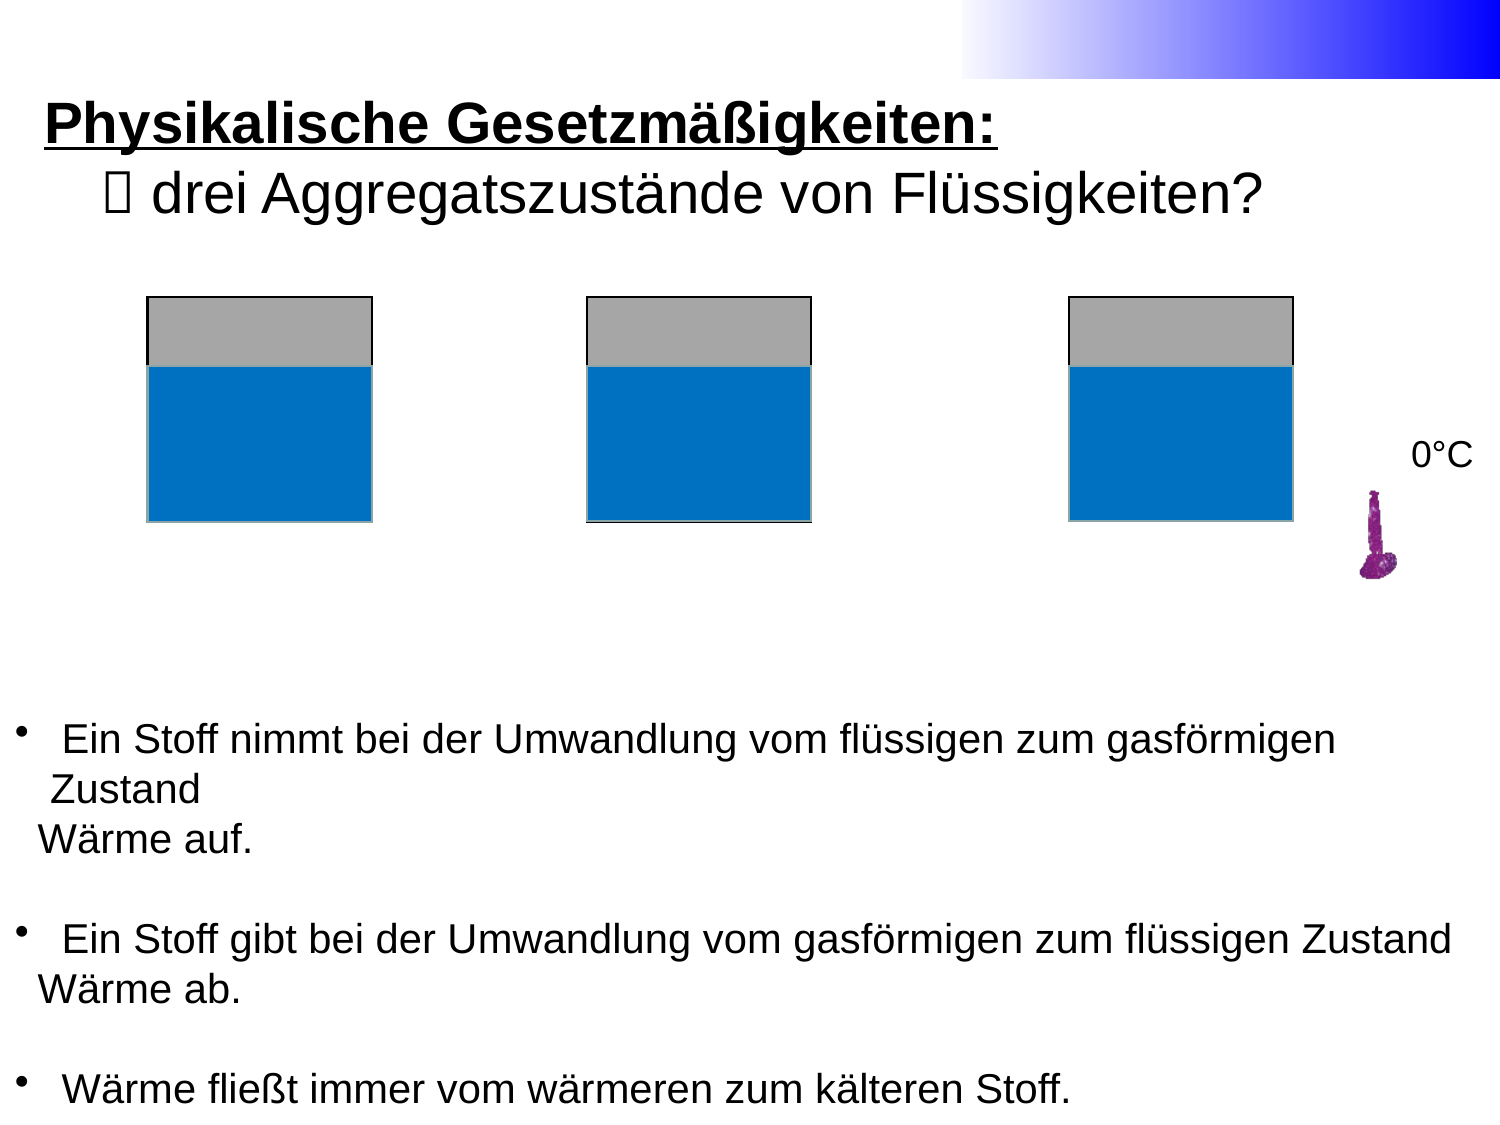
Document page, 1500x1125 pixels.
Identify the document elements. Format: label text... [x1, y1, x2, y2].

picture [1354, 484, 1403, 586]
text_box Physikalische Gesetzmäßigkeiten:  drei Aggregatszustände von Flüssigkeiten? [29, 78, 1500, 303]
text_box [1068, 365, 1294, 522]
text_box [1068, 296, 1294, 365]
text_box [586, 296, 812, 365]
text_box [146, 296, 373, 365]
text_box [146, 365, 373, 523]
text_box 0°C [1396, 422, 1500, 483]
text_box Ein Stoff nimmt bei der Umwandlung vom flüssigen zum gasförmigen Zustand Wärme auf. Ein Stoff gibt bei der Umwandlung vom gasförmigen zum flüssigen Zustand Wärme ab. Wärme fließt immer vom wärmeren zum kälteren Stoff. [0, 704, 1500, 1120]
text_box [586, 365, 812, 522]
